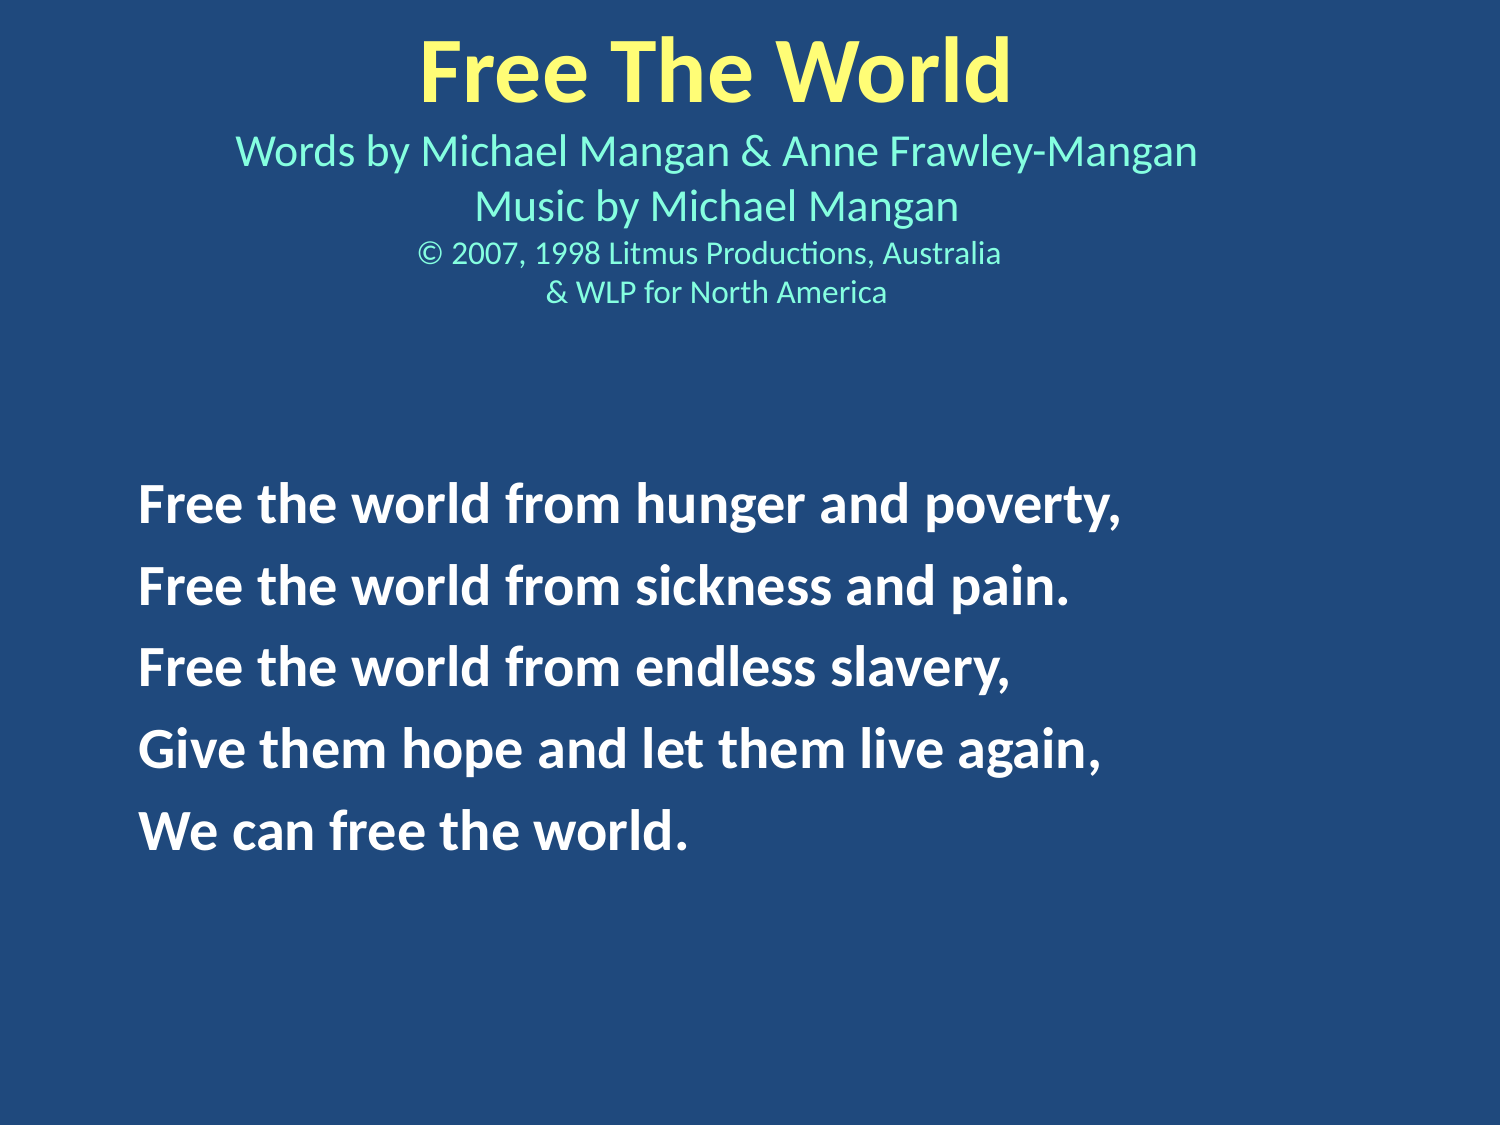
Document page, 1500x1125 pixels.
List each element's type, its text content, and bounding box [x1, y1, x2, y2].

text_box Free The World Words by Michael Mangan & Anne Frawley-Mangan Music by Michael Mangan © 2007, 1998 Litmus Productions, Australia & WLP for North America [29, 0, 1405, 319]
list Free the world from hunger and poverty, Free the world from sickness and pain. Free the world from endless slavery, Give them hope and let them live again, We can free the world. [123, 457, 1471, 894]
